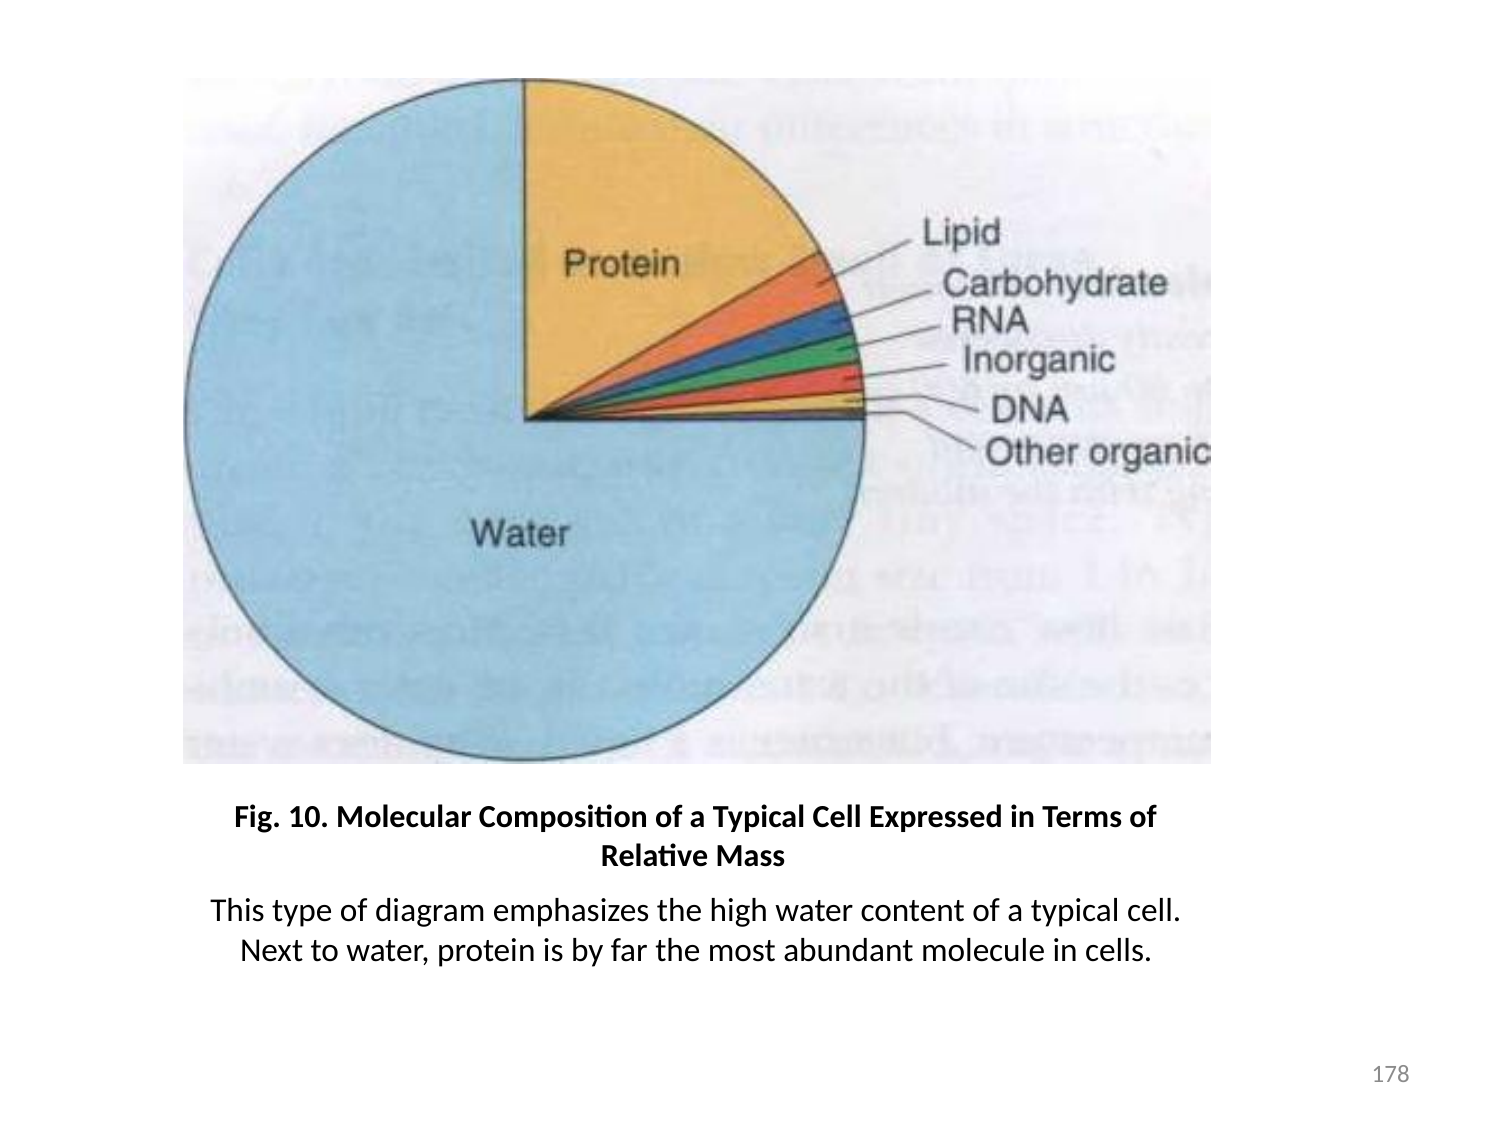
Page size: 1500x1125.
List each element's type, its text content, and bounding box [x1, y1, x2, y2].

slide_number 178 [1074, 1042, 1425, 1103]
picture [182, 77, 1211, 764]
title Fig. 10. Molecular Composition of a Typical Cell Expressed in Terms of Relative Mass [183, 787, 1211, 880]
list This type of diagram emphasizes the high water content of a typical cell. Next to water, protein is by far the most abundant molecule in cells. [183, 880, 1211, 1013]
